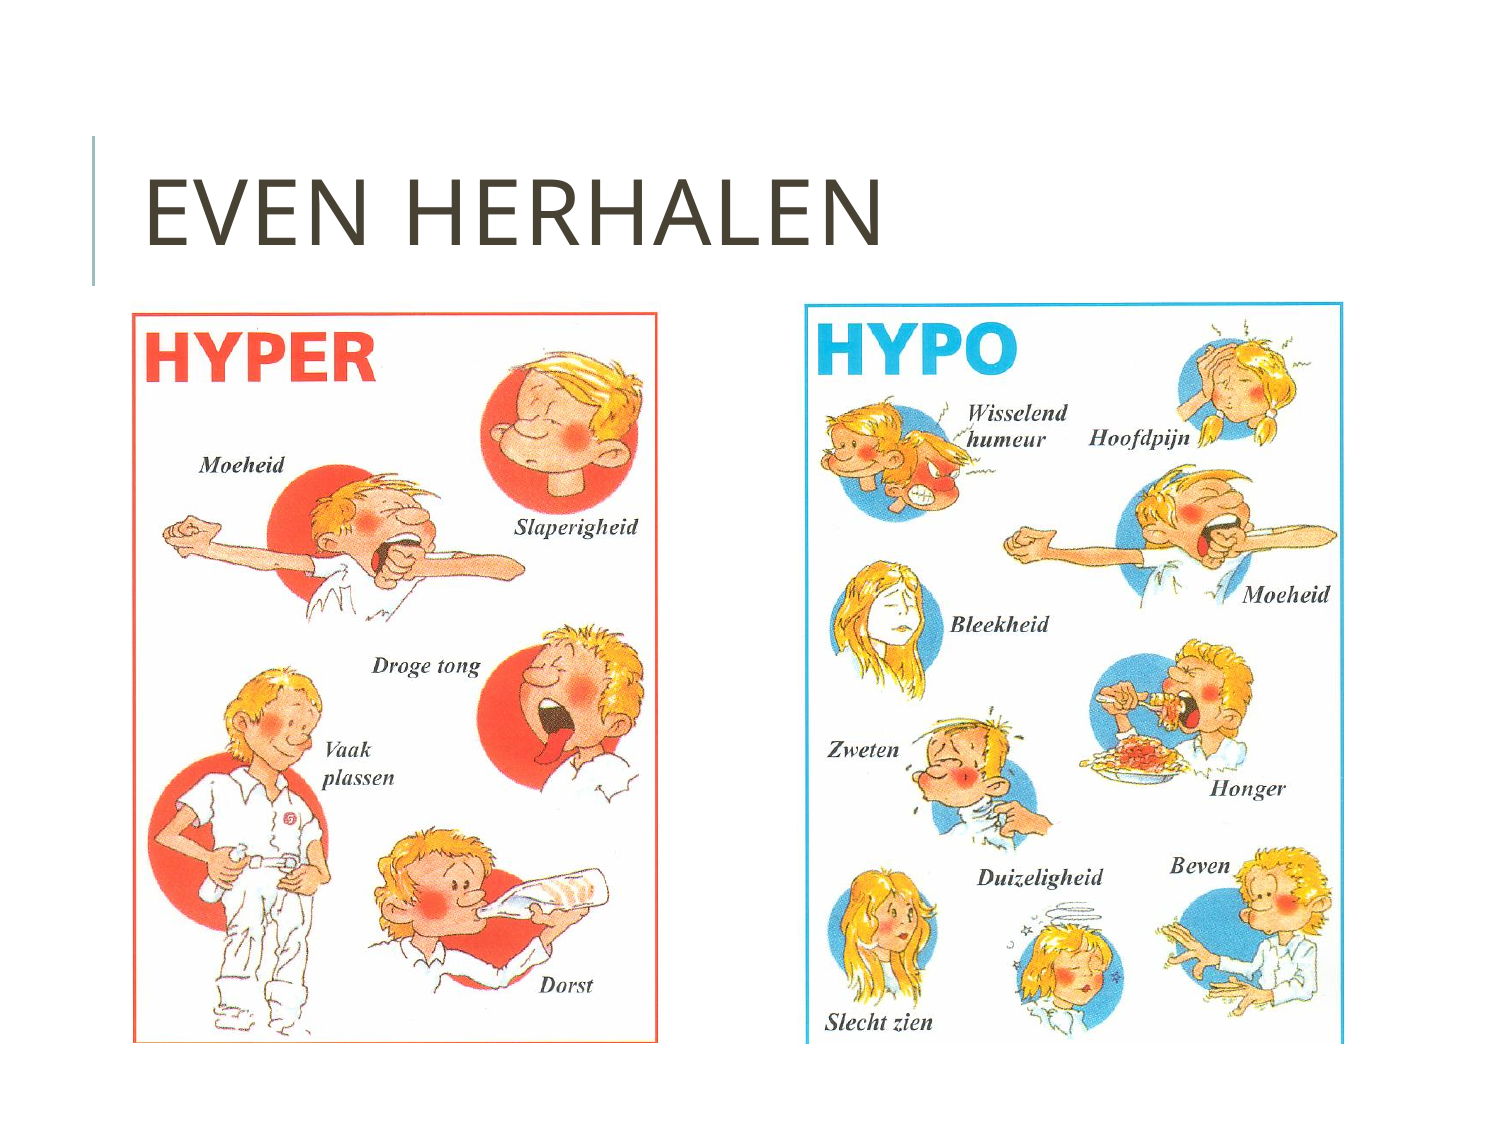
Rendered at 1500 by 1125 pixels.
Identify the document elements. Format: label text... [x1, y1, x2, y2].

title Even herhalen [126, 96, 1322, 342]
picture [131, 301, 662, 1043]
picture [796, 301, 1345, 1044]
